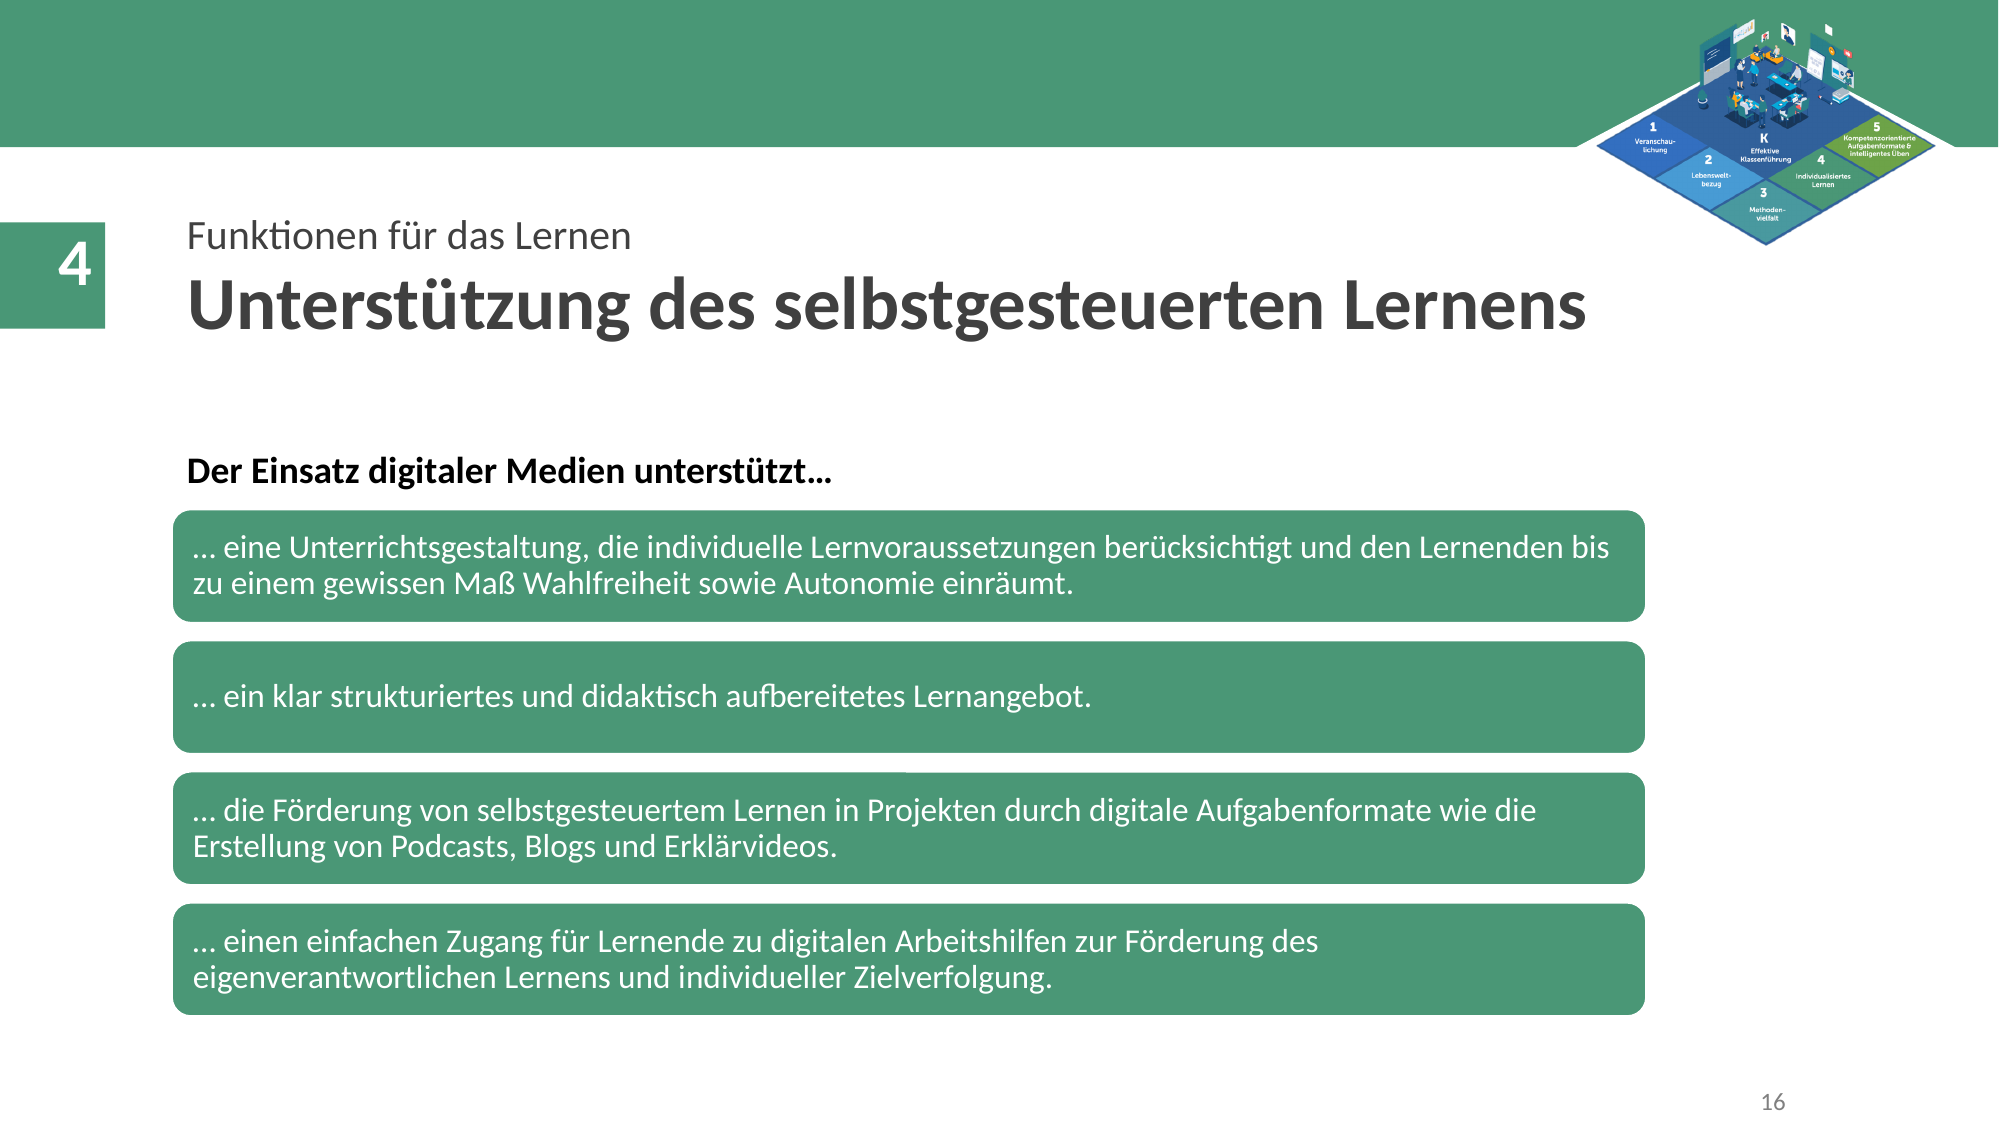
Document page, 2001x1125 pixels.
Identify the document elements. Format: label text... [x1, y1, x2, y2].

slide_number 16 [1350, 1075, 1801, 1125]
list Unterstützung des selbstgesteuerten Lernens [172, 259, 1911, 354]
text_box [171, 506, 1647, 1020]
list Funktionen für das Lernen [171, 183, 1663, 267]
picture [1589, 12, 1942, 249]
list Der Einsatz digitaler Medien unterstützt… [171, 443, 1663, 1036]
